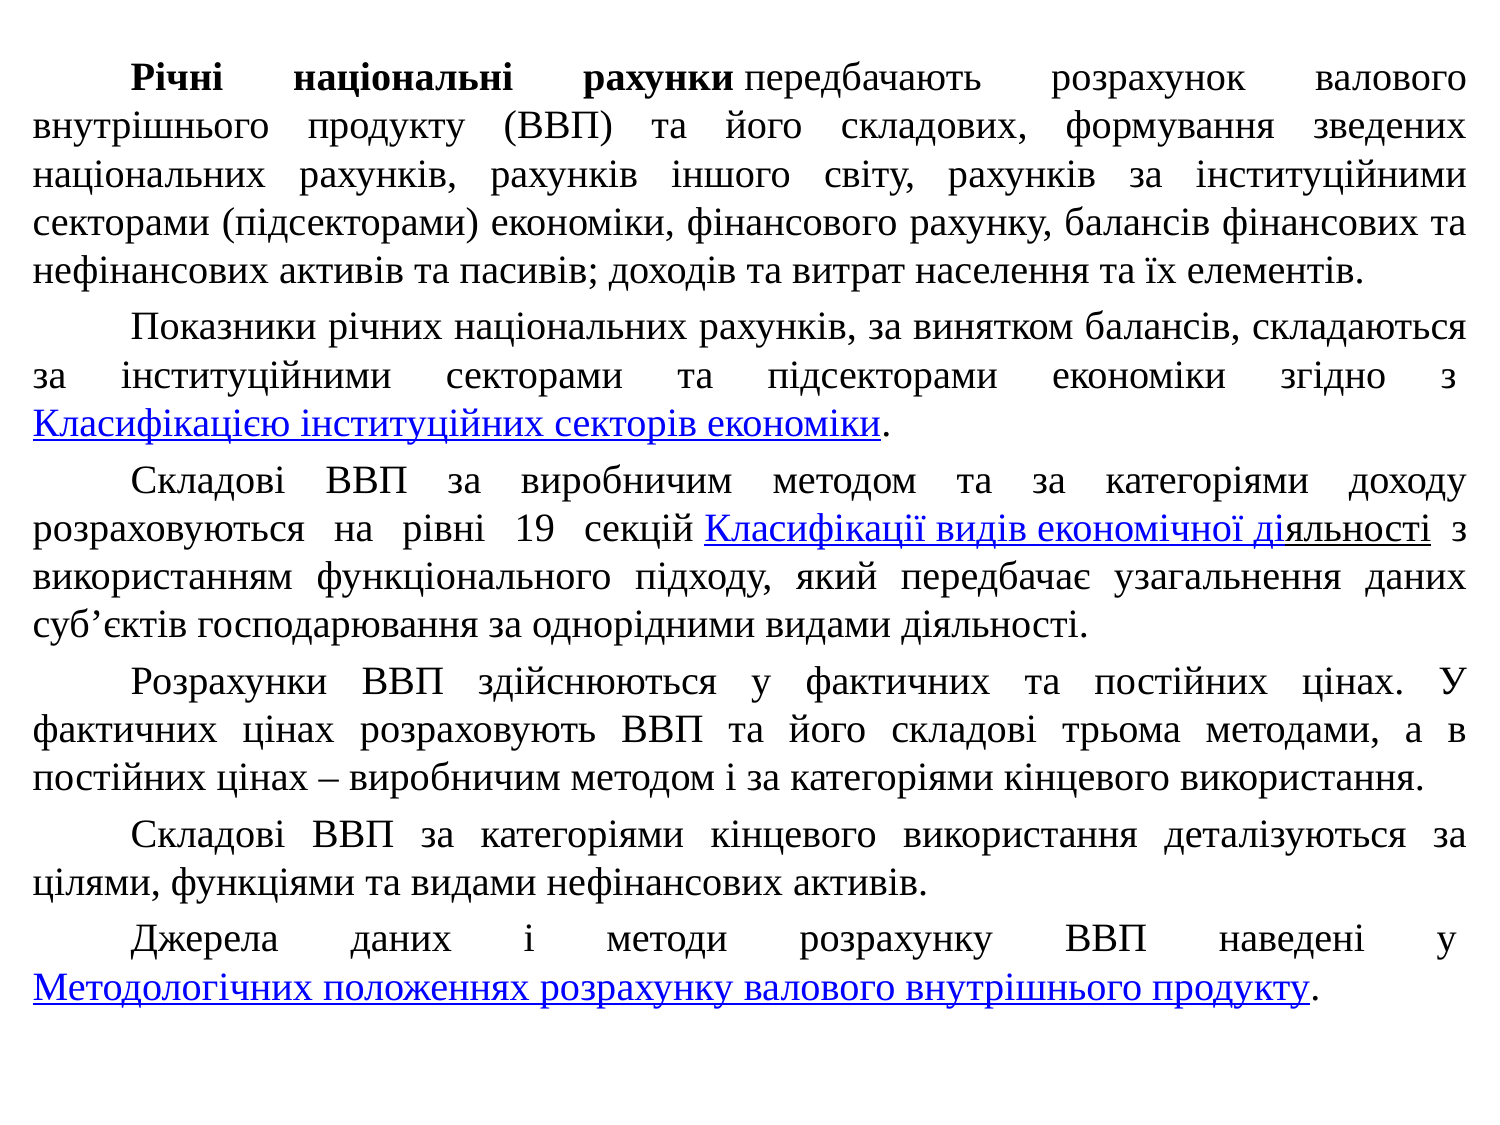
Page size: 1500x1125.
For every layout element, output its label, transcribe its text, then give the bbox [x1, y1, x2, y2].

list Річні національні рахунки передбачають розрахунок валового внутрішнього продукту (ВВП) та його складових, формування зведених національних рахунків, рахунків іншого світу, рахунків за інституційними секторами (підсекторами) економіки, фінансового рахунку, балансів фінансових та нефінансових активів та пасивів; доходів та витрат населення та їх елементів. Показники річних національних рахунків, за винятком балансів, складаються за інституційними секторами та підсекторами економіки згідно з Класифікацією інституційних секторів економіки. Складові ВВП за виробничим методом та за категоріями доходу розраховуються на рівні 19 секцій Класифікації видів економічної діяльності з використанням функціонального підходу, який передбачає узагальнення даних суб’єктів господарювання за однорідними видами діяльності. Розрахунки ВВП здійснюються у фактичних та постійних цінах. У фактичних цінах розраховують ВВП та його складові трьома методами, а в постійних цінах – виробничим методом і за категоріями кінцевого використання. Складові ВВП за категоріями кінцевого використання деталізуються за цілями, функціями та видами нефінансових активів. Джерела даних і методи розрахунку ВВП наведені у Методологічних положеннях розрахунку валового внутрішнього продукту. [17, 42, 1483, 1106]
